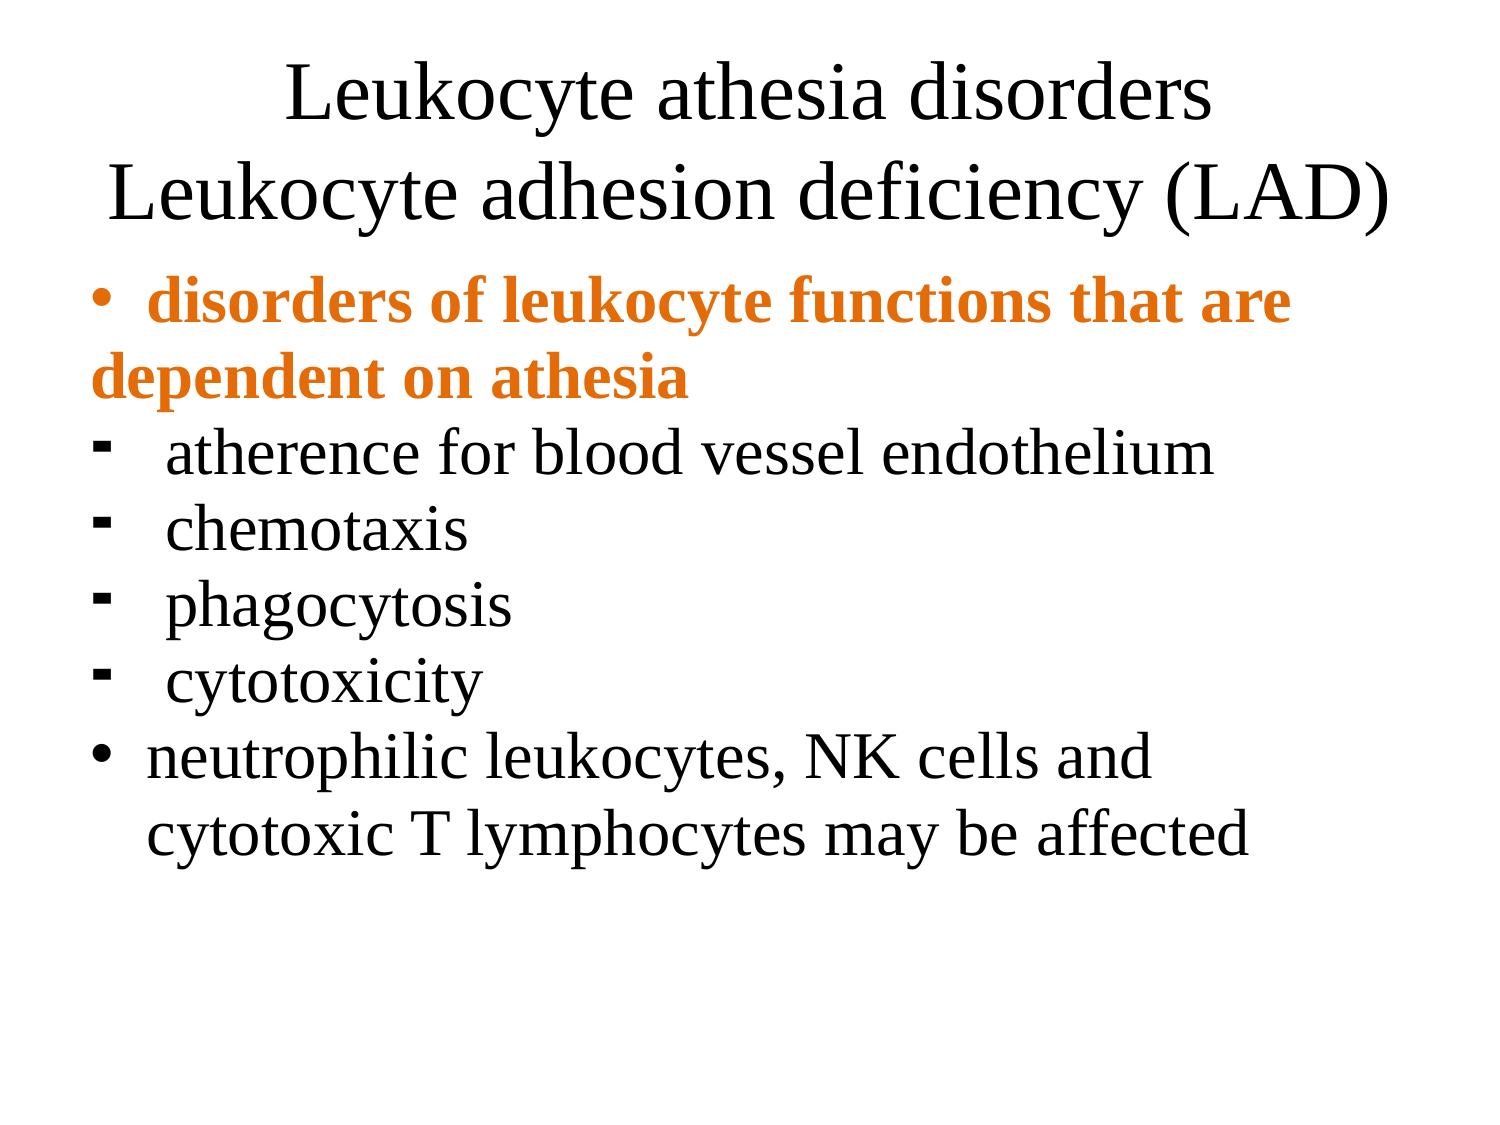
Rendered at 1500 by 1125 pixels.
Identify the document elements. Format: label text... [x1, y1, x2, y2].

text_box disorders of leukocyte functions that are dependent on athesia atherence for blood vessel endothelium chemotaxis phagocytosis cytotoxicity neutrophilic leukocytes, NK cells and cytotoxic T lymphocytes may be affected [87, 259, 1323, 869]
title Leukocyte athesia disorders Leukocyte adhesion deficiency (LAD) [102, 36, 1398, 237]
